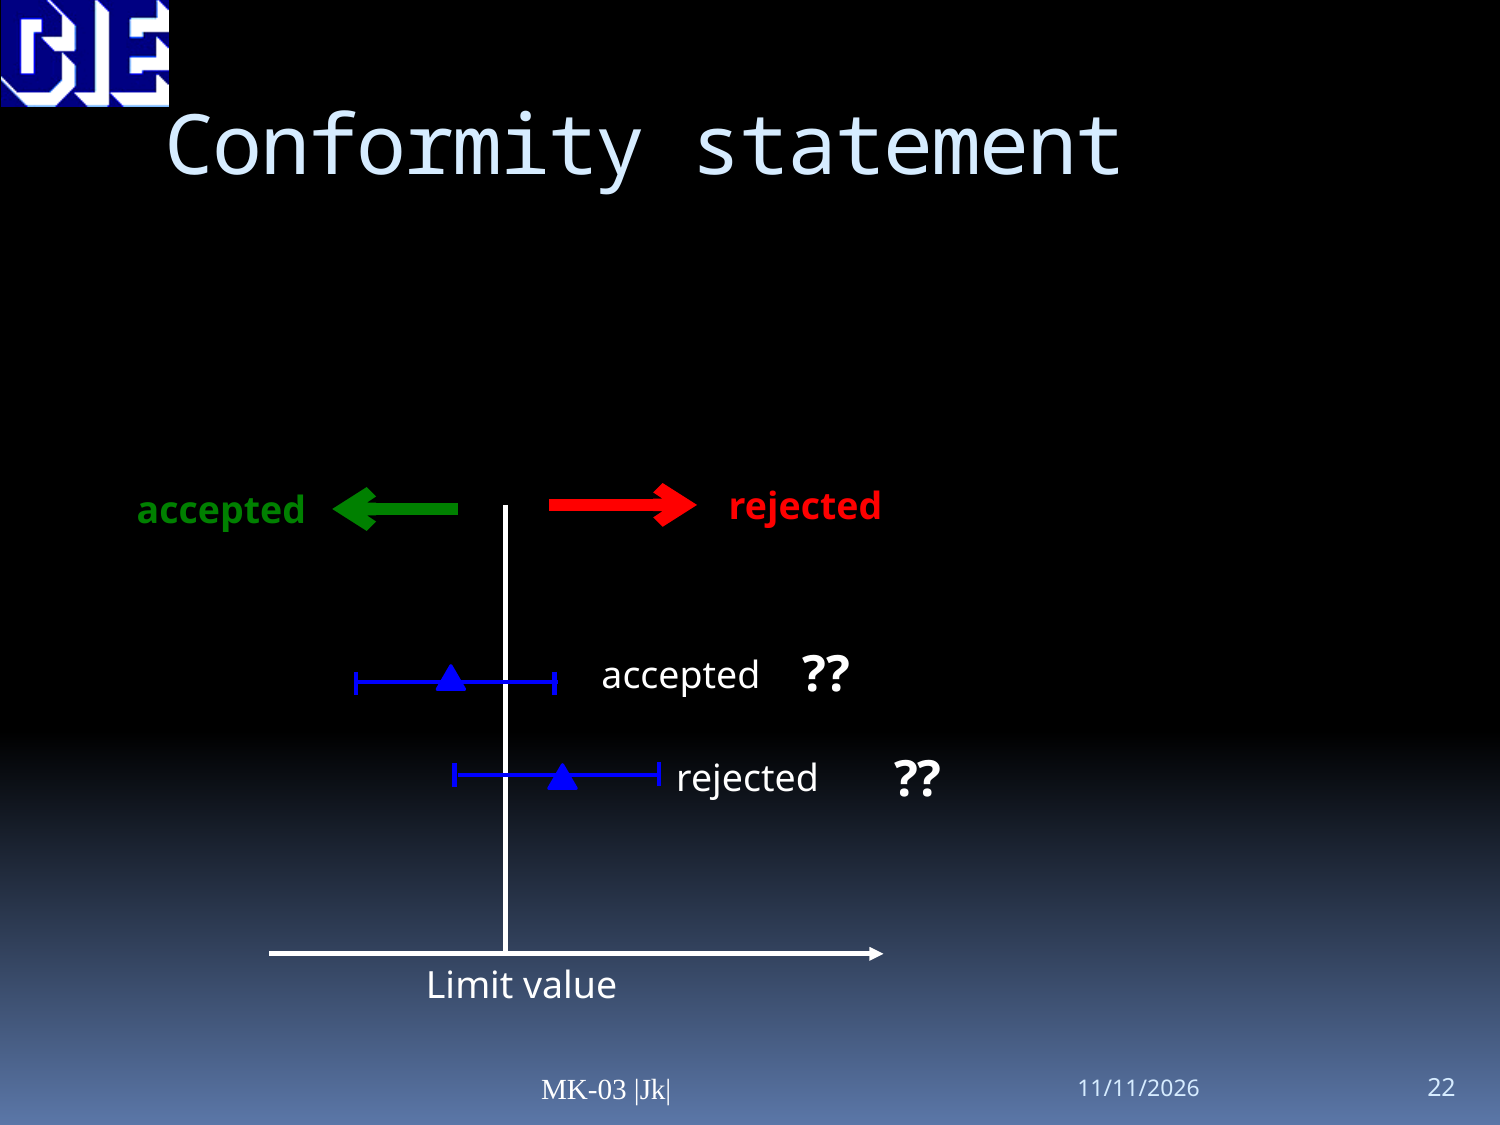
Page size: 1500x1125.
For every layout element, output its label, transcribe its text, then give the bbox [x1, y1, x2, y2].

text_box rejected [661, 746, 834, 806]
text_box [355, 671, 559, 696]
text_box accepted [586, 643, 776, 704]
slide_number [1063, 1052, 1412, 1113]
text_box ?? [787, 633, 865, 709]
footer MK-03 |Jk| [150, 1052, 1063, 1113]
text_box accepted [121, 478, 321, 539]
title Conformity statement [150, 83, 1425, 234]
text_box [454, 761, 660, 788]
text_box rejected [713, 474, 898, 535]
text_box ?? [879, 738, 957, 814]
text_box Limit value [411, 965, 633, 1014]
slide_number 22 [1412, 1052, 1488, 1113]
